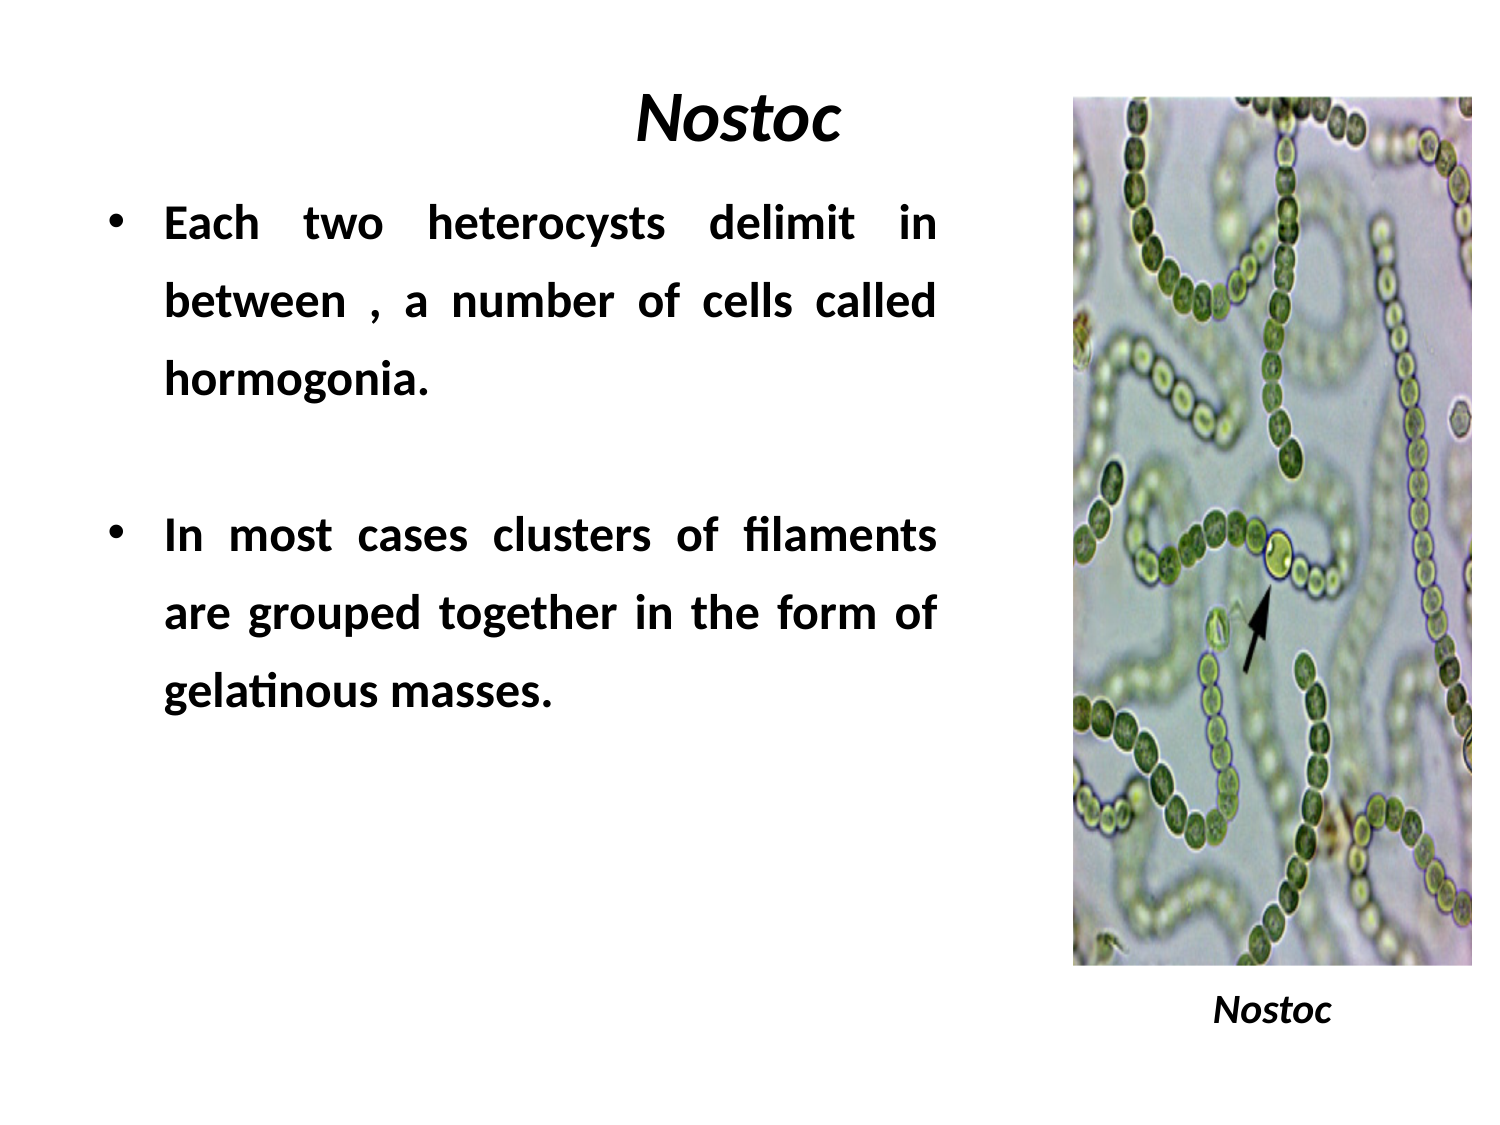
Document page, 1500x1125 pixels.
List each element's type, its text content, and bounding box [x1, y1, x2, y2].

picture [837, 98, 1500, 965]
text_box Each two heterocysts delimit in between , a number of cells called hormogonia. In most cases clusters of filaments are grouped together in the form of gelatinous masses. [92, 164, 953, 725]
text_box Nostoc [135, 61, 1341, 164]
text_box Nostoc [1138, 965, 1407, 1048]
